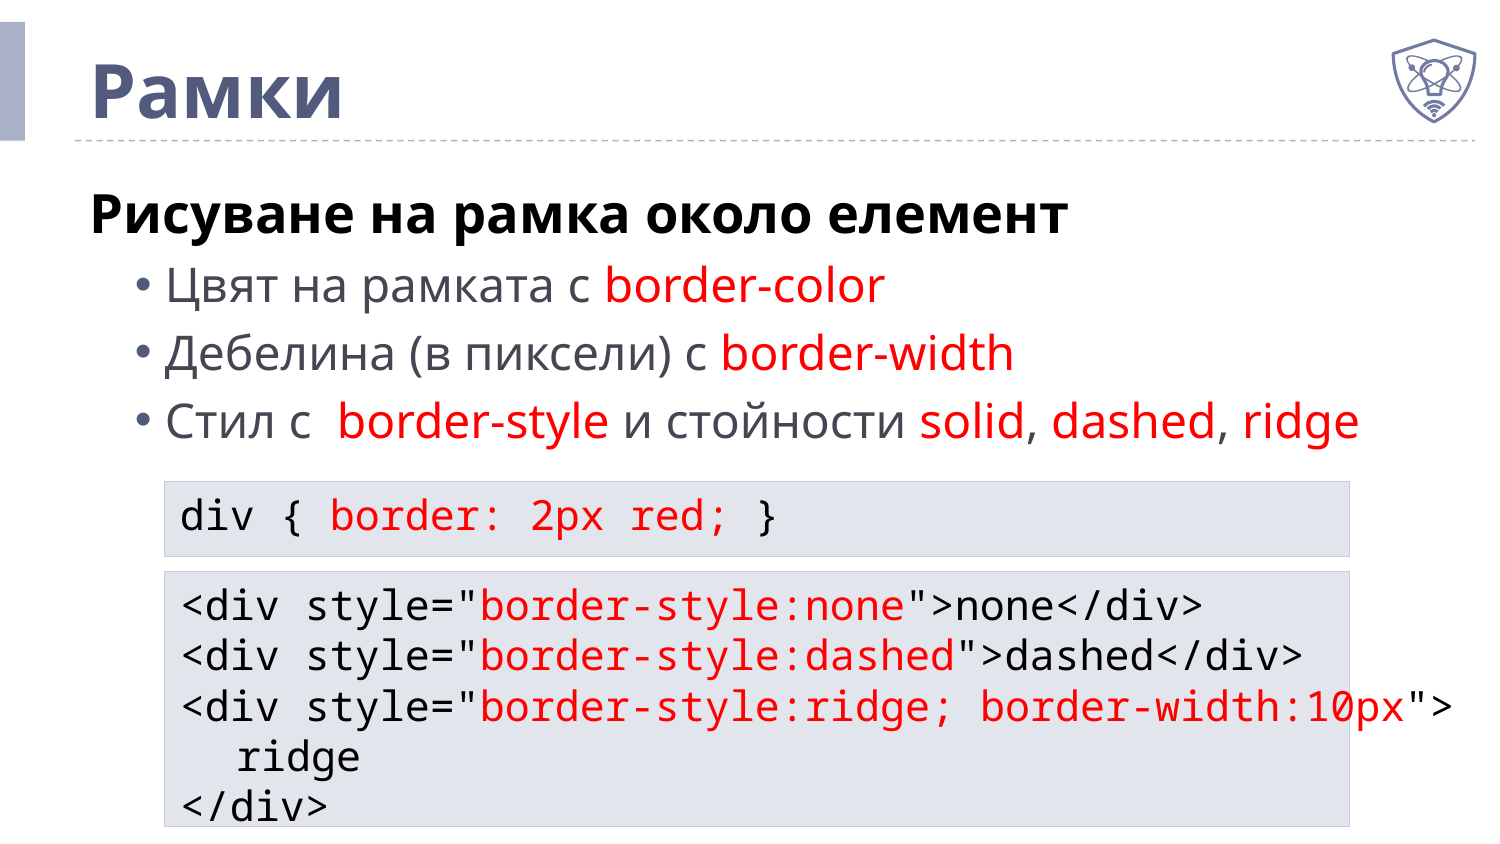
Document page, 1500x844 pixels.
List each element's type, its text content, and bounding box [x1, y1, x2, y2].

title Рамки [75, 18, 1475, 141]
text_box <div style="border-style:none">none</div> <div style="border-style:dashed">dashed</div> <div style="border-style:ridge; border-width:10px"> ridge </div> [164, 571, 1350, 827]
text_box div { border: 2px red; } [164, 481, 1350, 557]
list Рисуване на рамка около елемент Цвят на рамката с border-color Дебелина (в пиксели) с border-width Стил с border-style и стойности solid, dashed, ridge [75, 171, 1475, 835]
